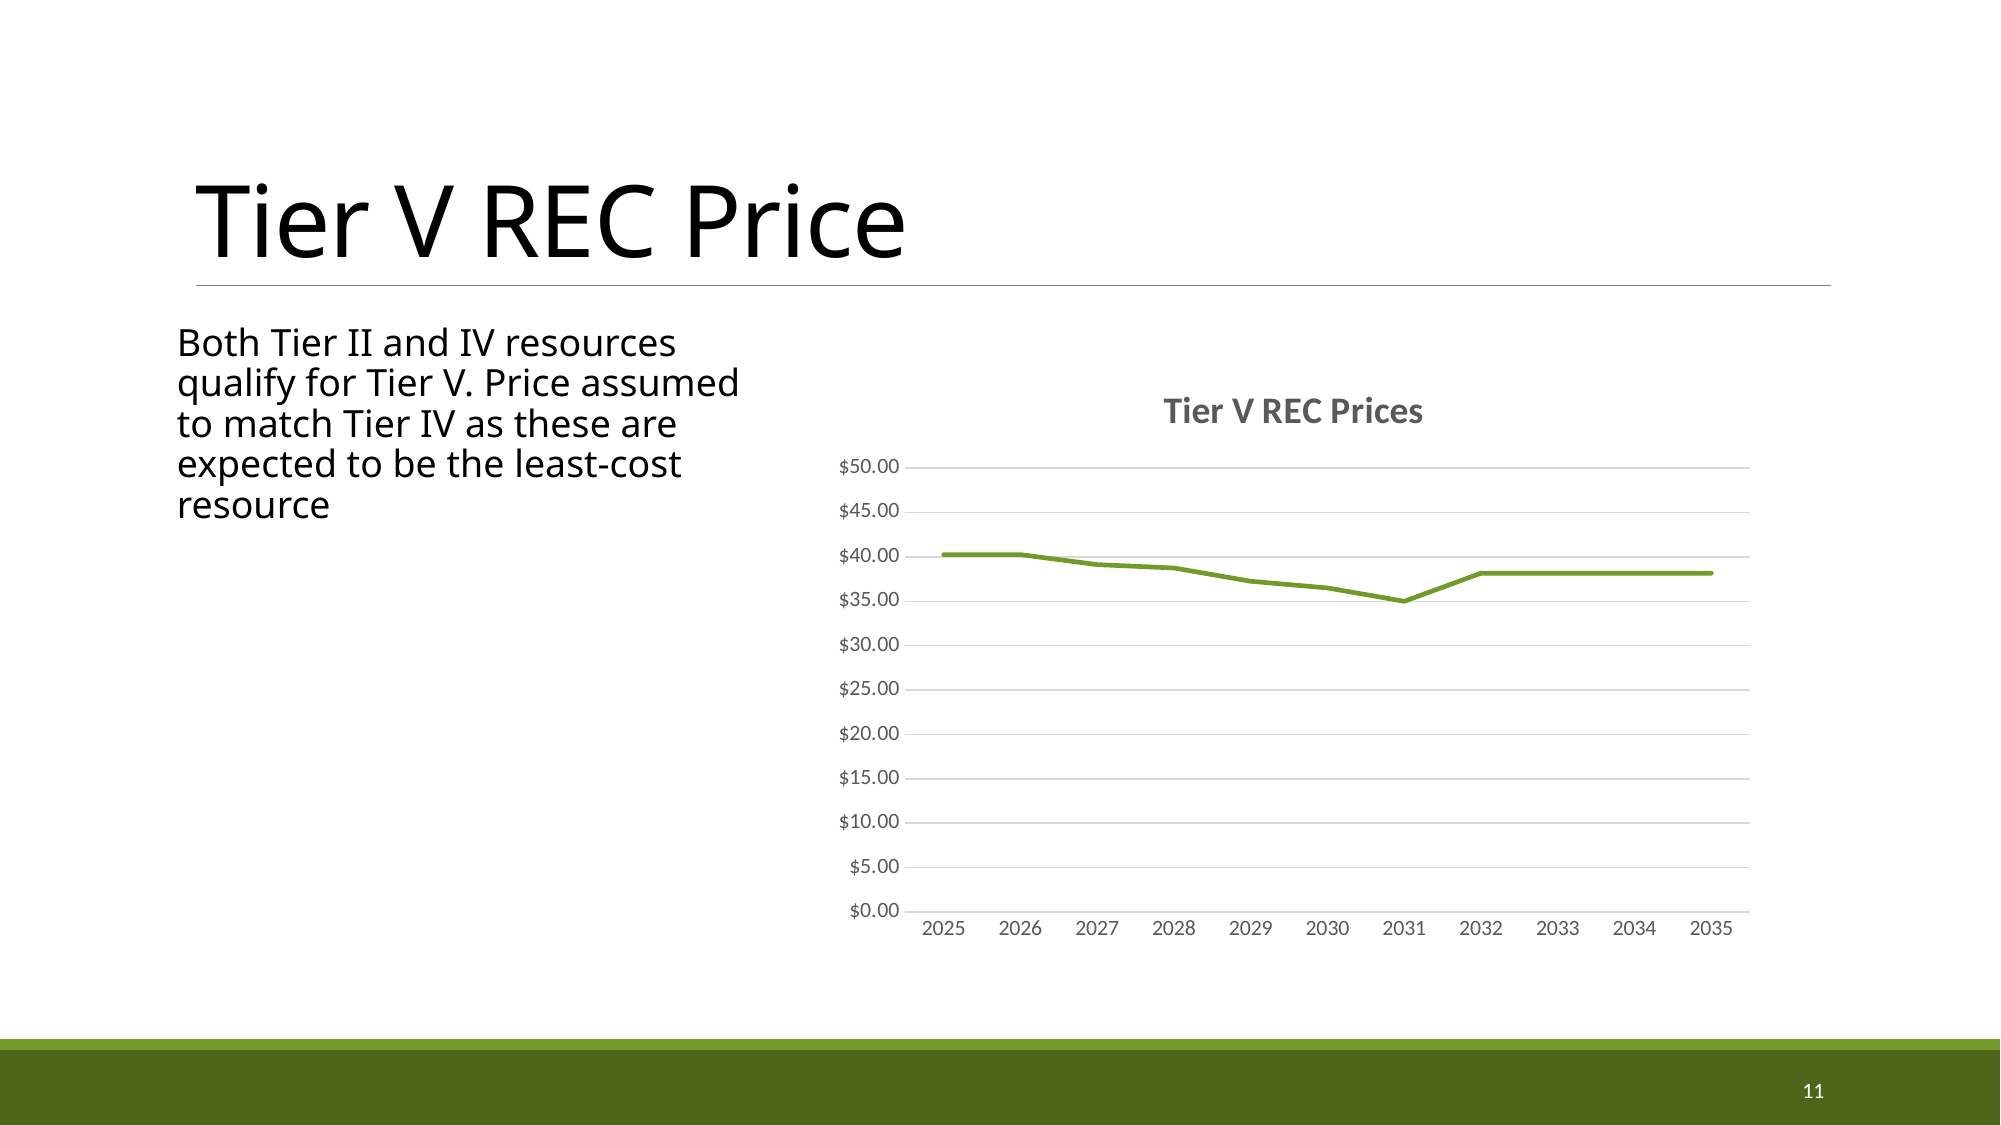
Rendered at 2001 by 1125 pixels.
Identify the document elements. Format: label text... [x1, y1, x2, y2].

slide_number 11 [1624, 1059, 1840, 1120]
list Both Tier II and IV resources qualify for Tier V. Price assumed to match Tier IV as these are expected to be the least-cost resource [143, 316, 776, 968]
title Tier V REC Price [180, 47, 1830, 285]
chart [818, 364, 1770, 954]
